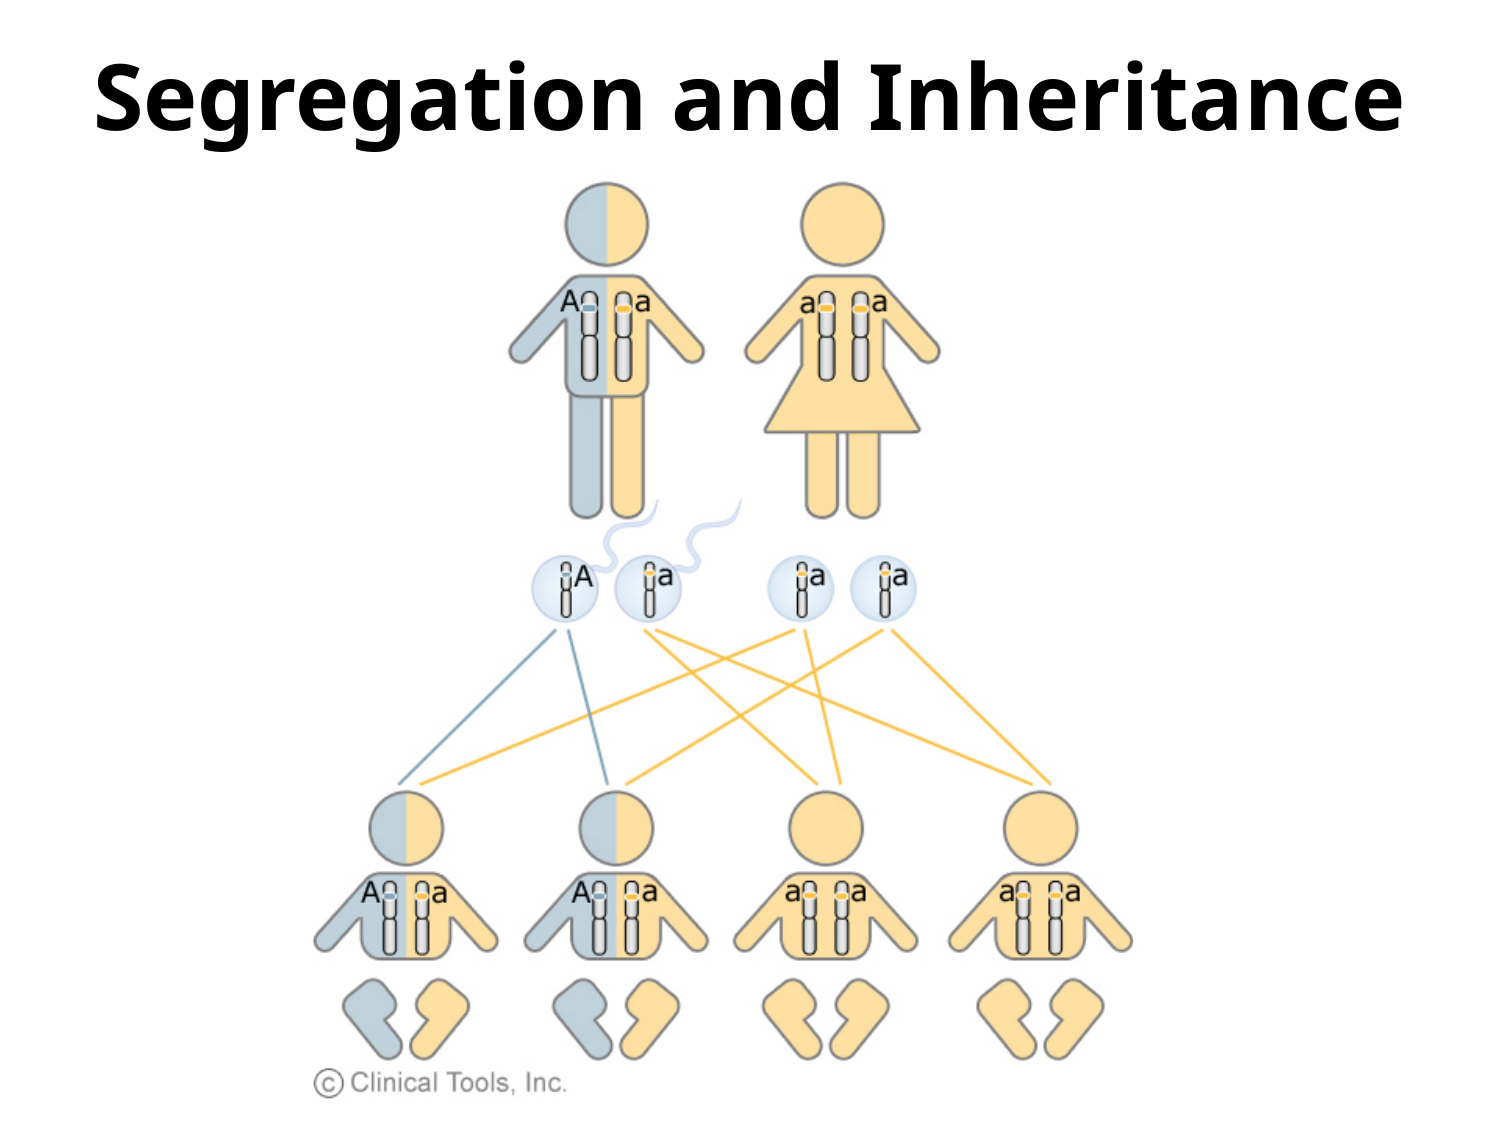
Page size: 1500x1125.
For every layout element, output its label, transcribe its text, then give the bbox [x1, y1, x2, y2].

picture [299, 174, 1144, 1101]
title Segregation and Inheritance [74, 0, 1426, 188]
